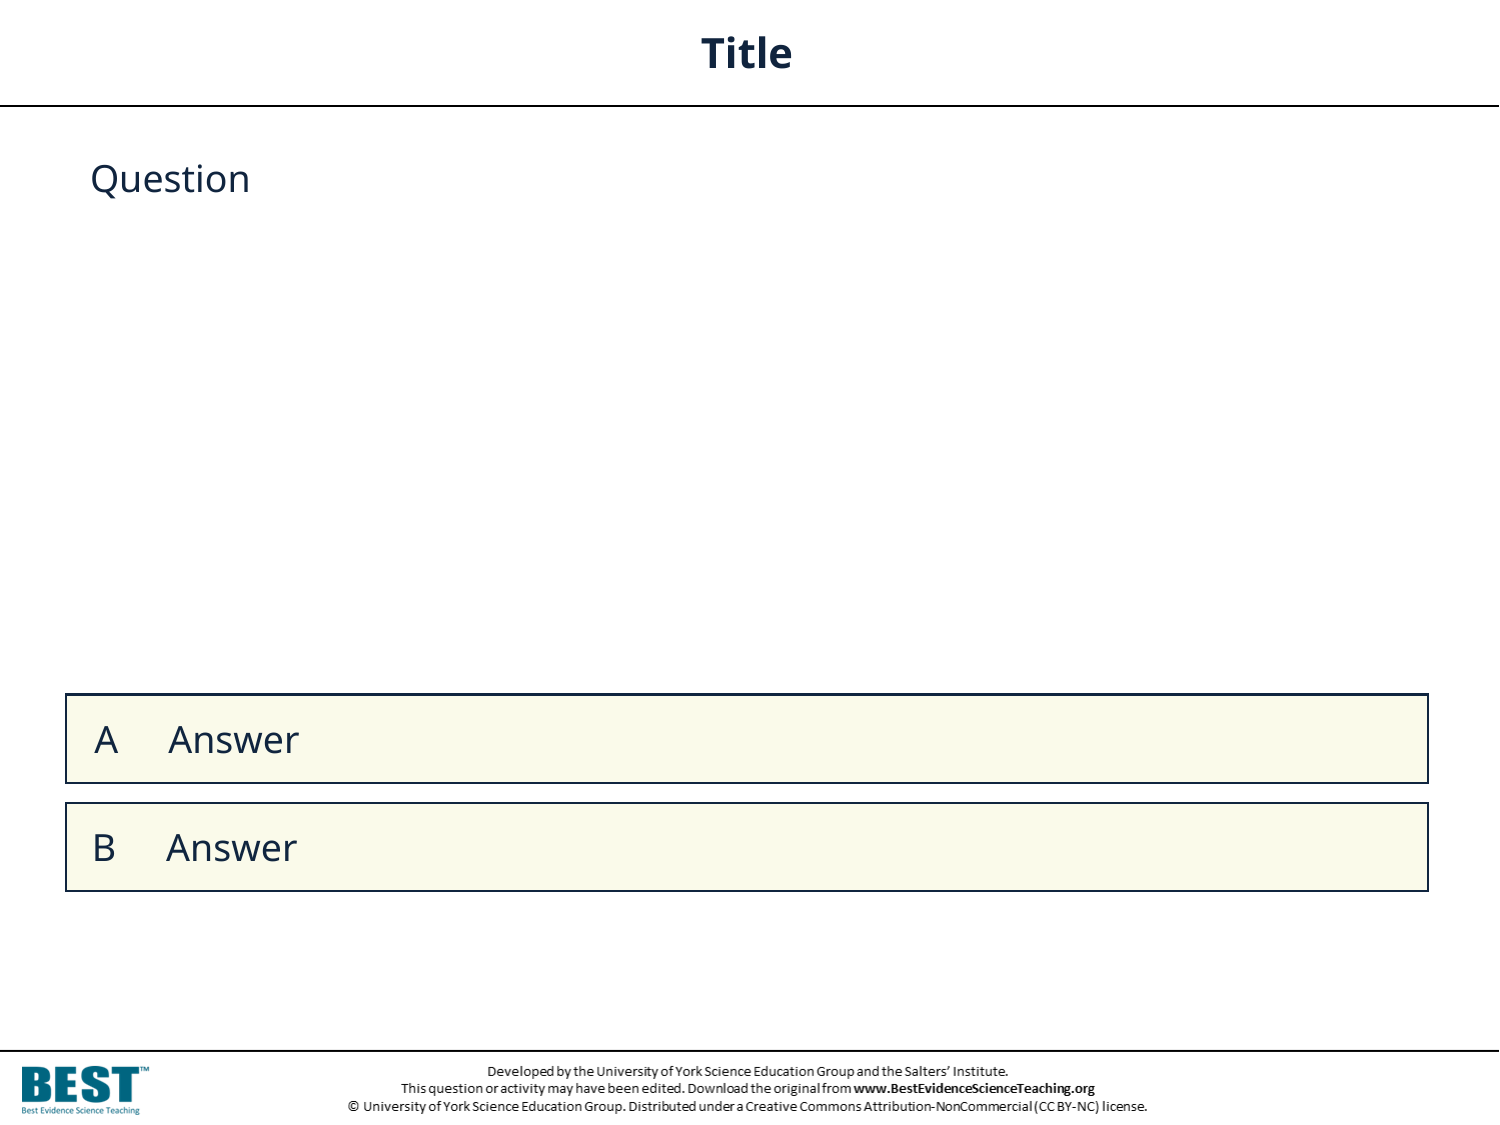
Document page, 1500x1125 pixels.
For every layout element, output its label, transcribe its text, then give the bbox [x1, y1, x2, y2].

text_box Title [23, 4, 1471, 99]
picture [0, 105, 1500, 1125]
